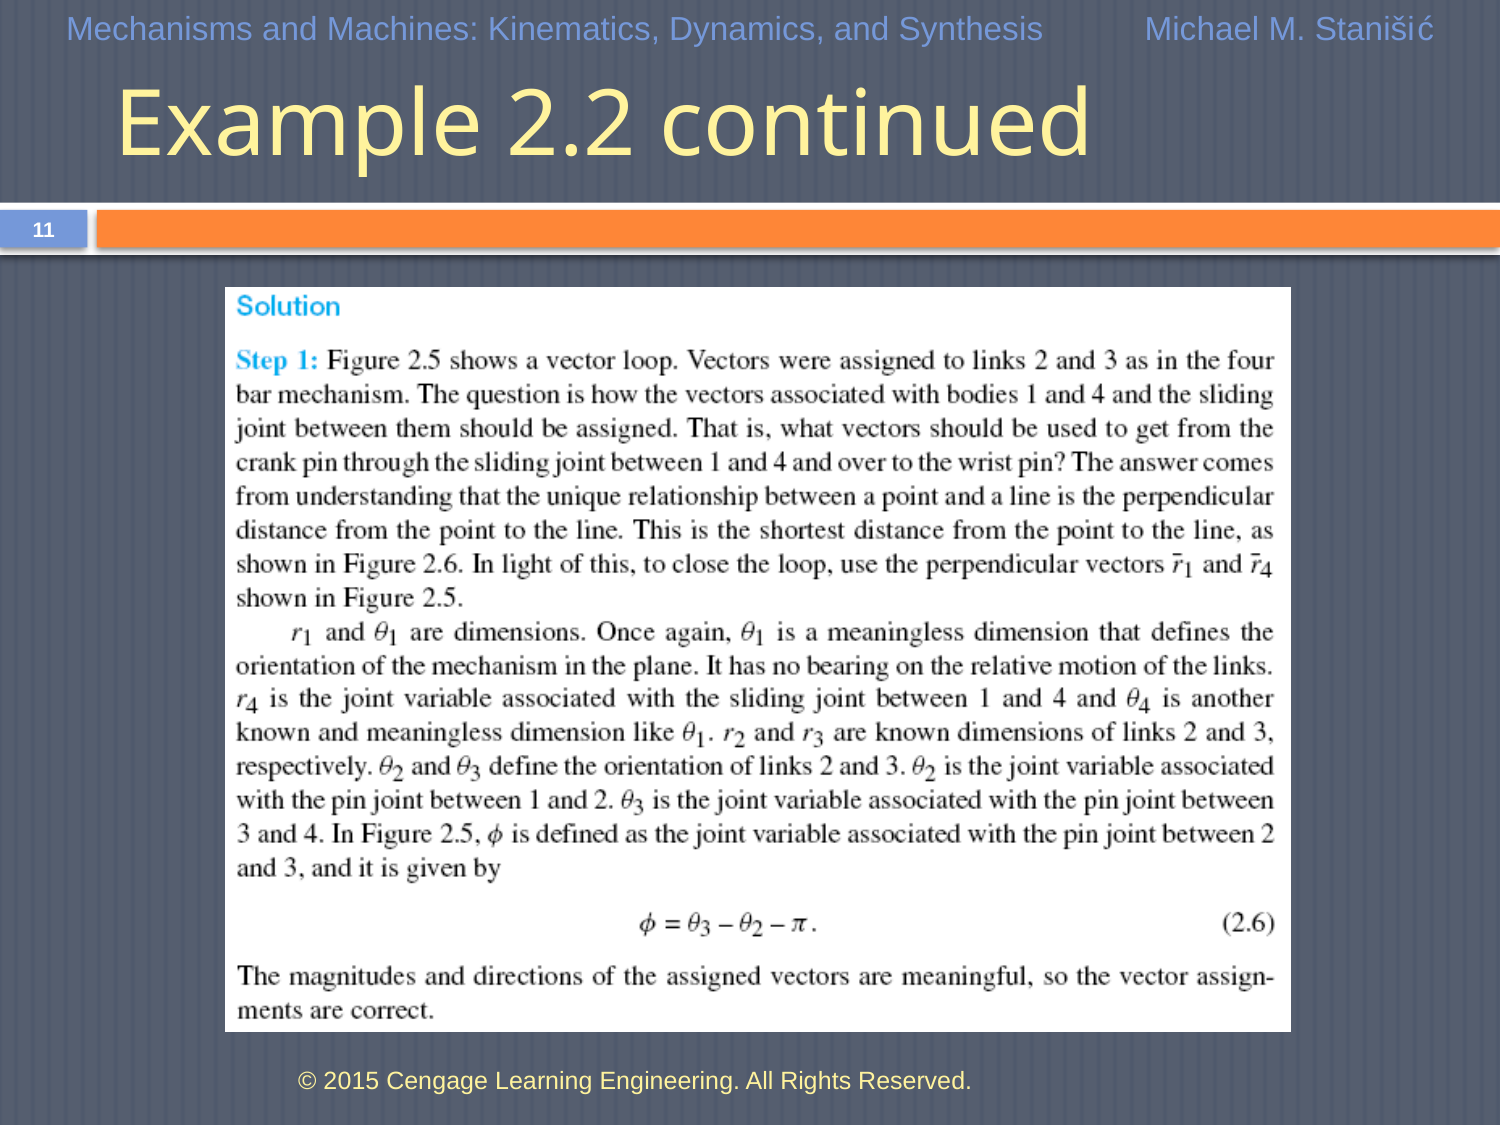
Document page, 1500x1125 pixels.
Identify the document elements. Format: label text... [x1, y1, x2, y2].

picture [224, 287, 1291, 1033]
title Example 2.2 continued [99, 55, 1438, 201]
slide_number 11 [0, 208, 88, 249]
footer © 2015 Cengage Learning Engineering. All Rights Reserved. [106, 1050, 996, 1110]
text_box Mechanisms and Machines: Kinematics, Dynamics, and Synthesis Michael M. Stanišić [0, 0, 1500, 55]
